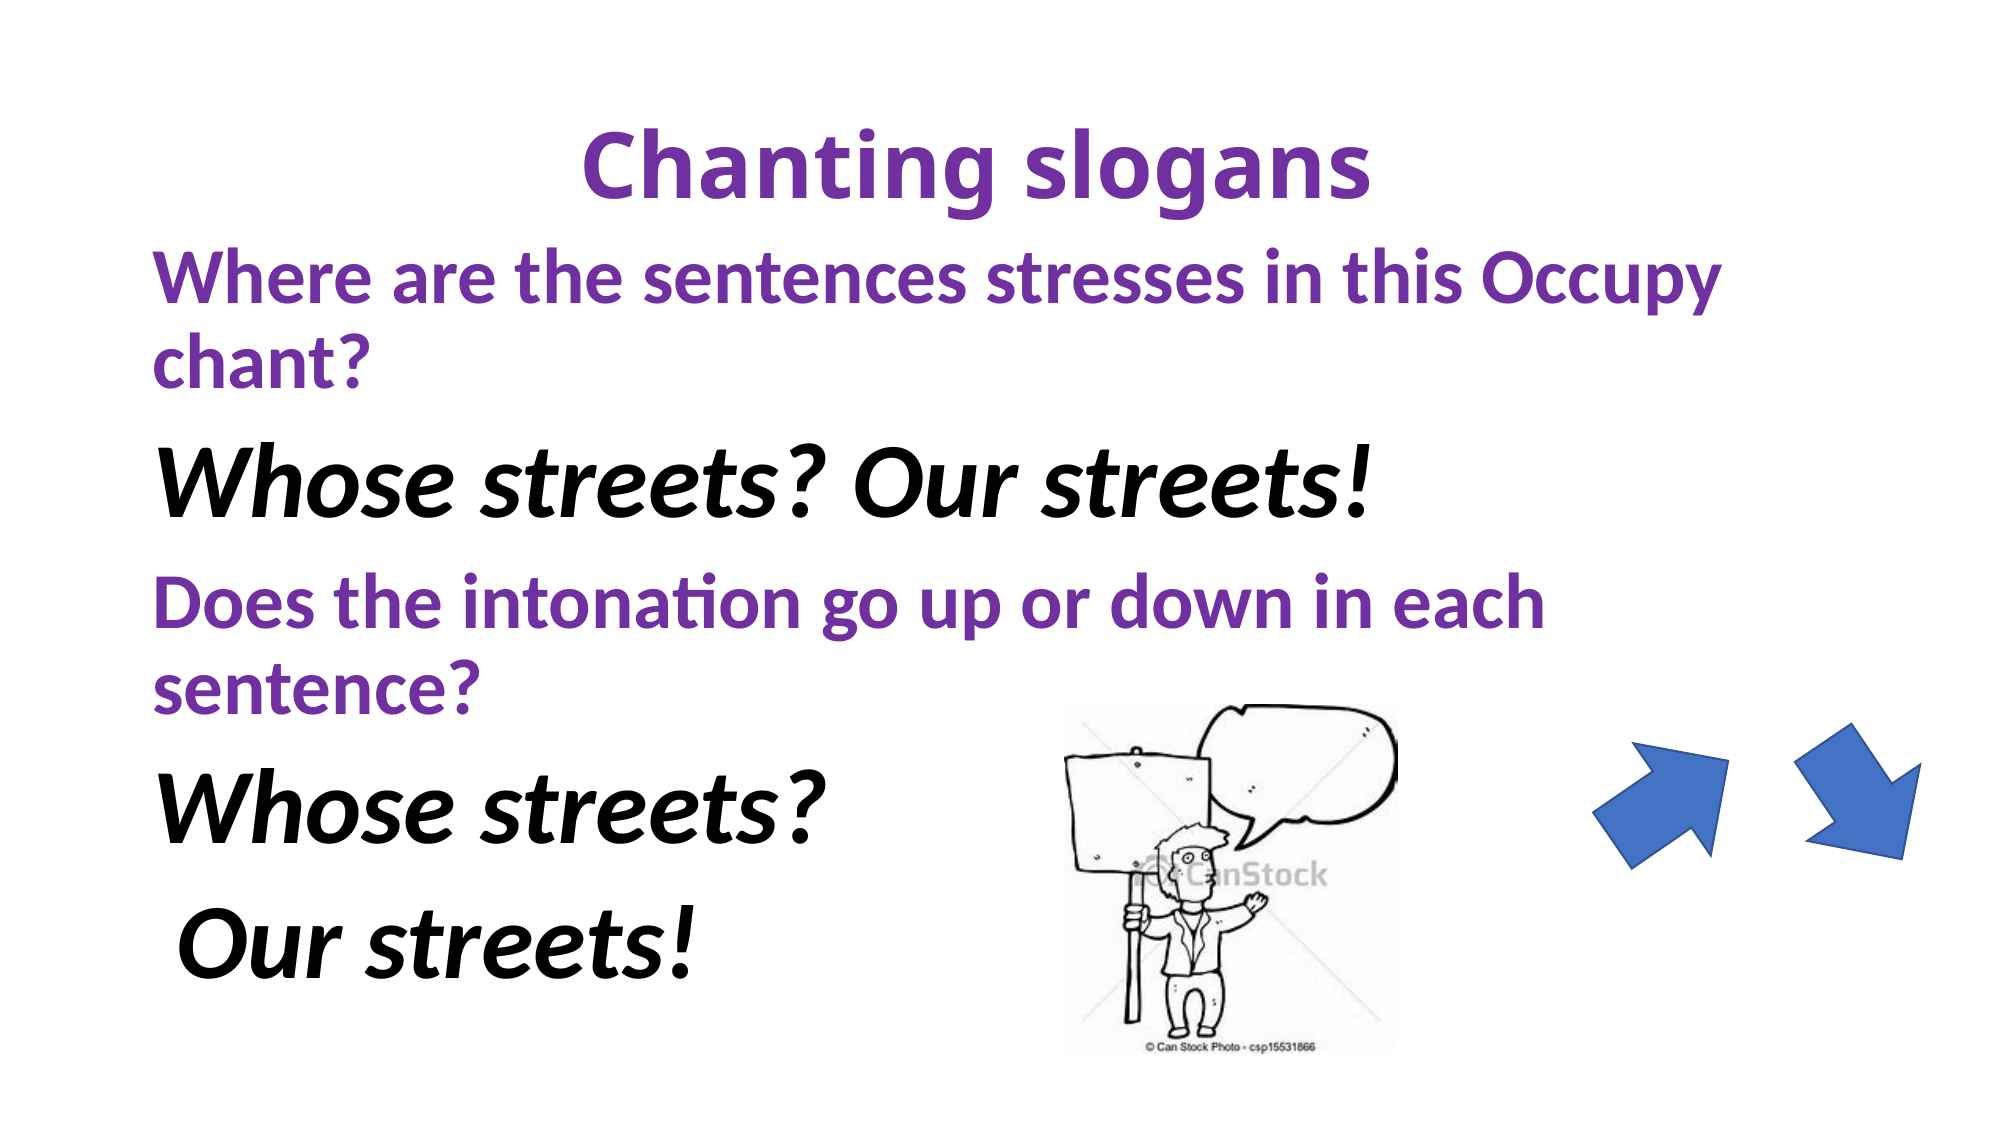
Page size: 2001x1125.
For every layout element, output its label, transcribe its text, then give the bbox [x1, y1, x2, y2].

text_box [1591, 741, 1730, 870]
text_box [1793, 722, 1922, 861]
title Chanting slogans [137, 59, 1863, 227]
list Where are the sentences stresses in this Occupy chant? Whose streets? Our streets! Does the intonation go up or down in each sentence? Whose streets? Our streets! [137, 227, 1863, 1014]
picture [1064, 704, 1398, 1054]
